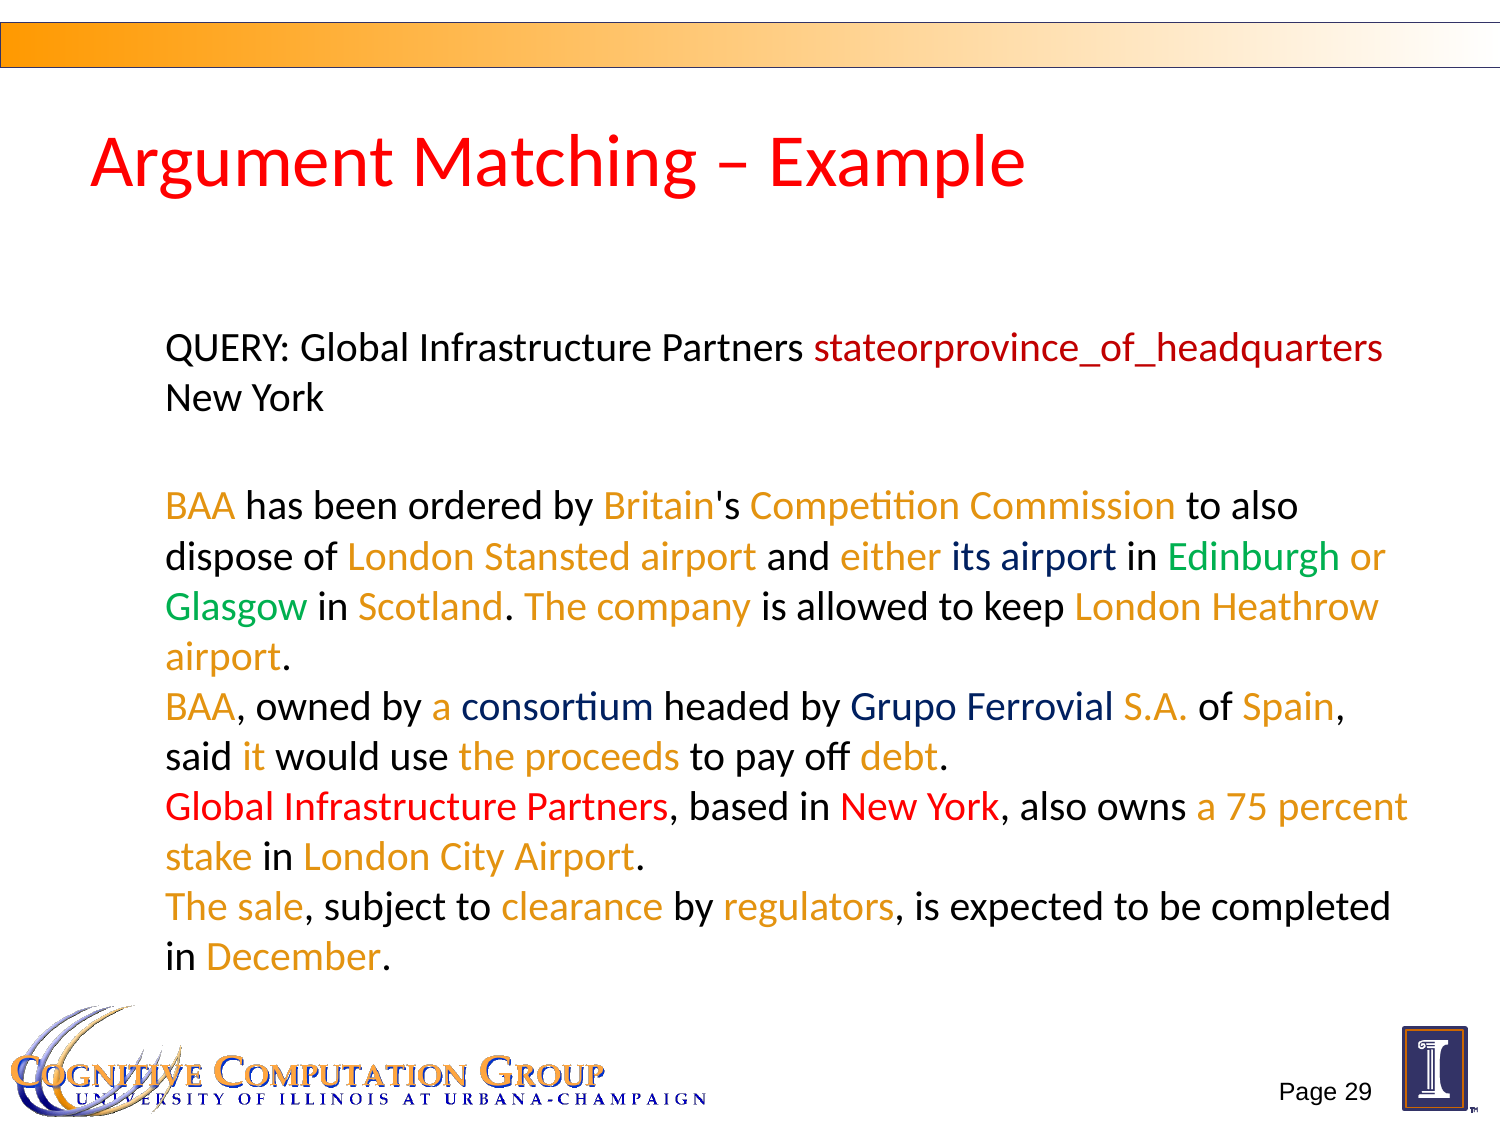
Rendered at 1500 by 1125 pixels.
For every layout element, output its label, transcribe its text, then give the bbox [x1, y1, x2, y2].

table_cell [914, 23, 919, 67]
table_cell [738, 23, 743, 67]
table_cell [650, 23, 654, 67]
title Argument Matching – Example [75, 75, 1425, 238]
slide_number Page 29 [1237, 1074, 1388, 1113]
picture [0, 1000, 713, 1125]
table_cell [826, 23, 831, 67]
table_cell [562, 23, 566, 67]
list QUERY: Global Infrastructure Partners stateorprovince_of_headquarters New York BAA has been ordered by Britain's Competition Commission to also dispose of London Stansted airport and either its airport in Edinburgh or Glasgow in Scotland. The company is allowed to keep London Heathrow airport. BAA, owned by a consortium headed by Grupo Ferrovial S.A. of Spain, said it would use the proceeds to pay off debt. Global Infrastructure Partners, based in New York, also owns a 75 percent stake in London City Airport. The sale, subject to clearance by regulators, is expected to be completed in December. [75, 262, 1425, 1013]
